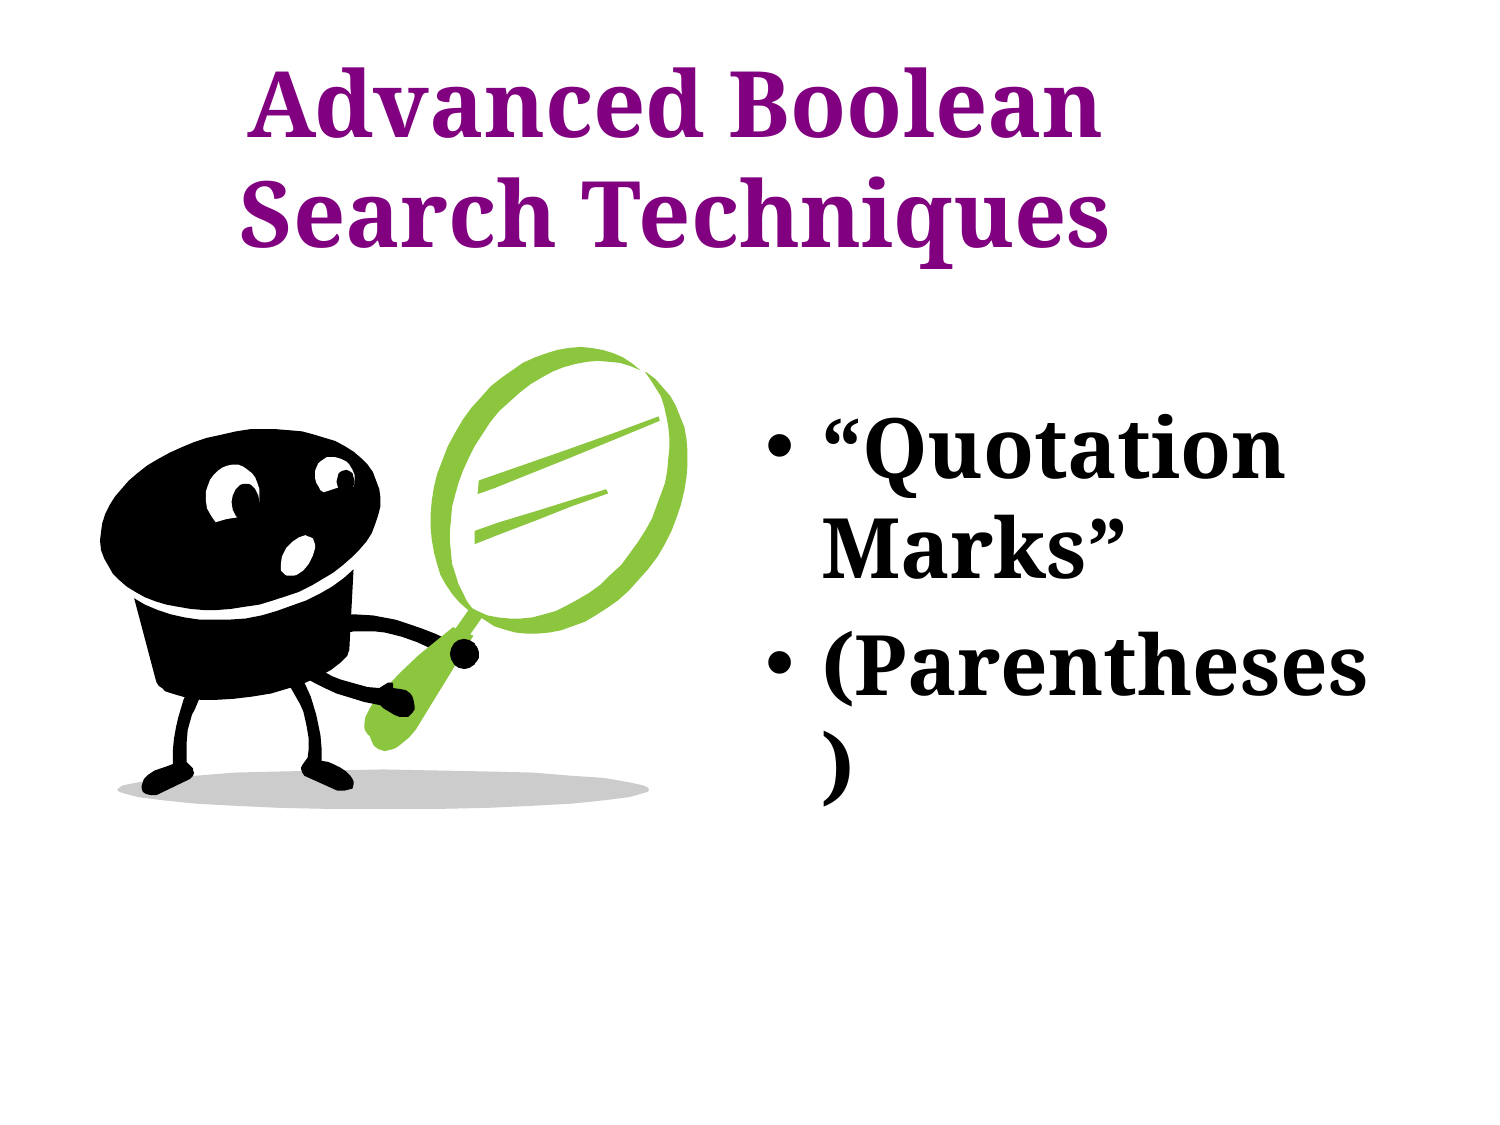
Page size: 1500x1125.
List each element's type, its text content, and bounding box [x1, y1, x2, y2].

title Advanced Boolean Search Techniques [112, 24, 1240, 288]
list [99, 346, 688, 810]
list “Quotation Marks” (Parentheses) [750, 387, 1400, 950]
